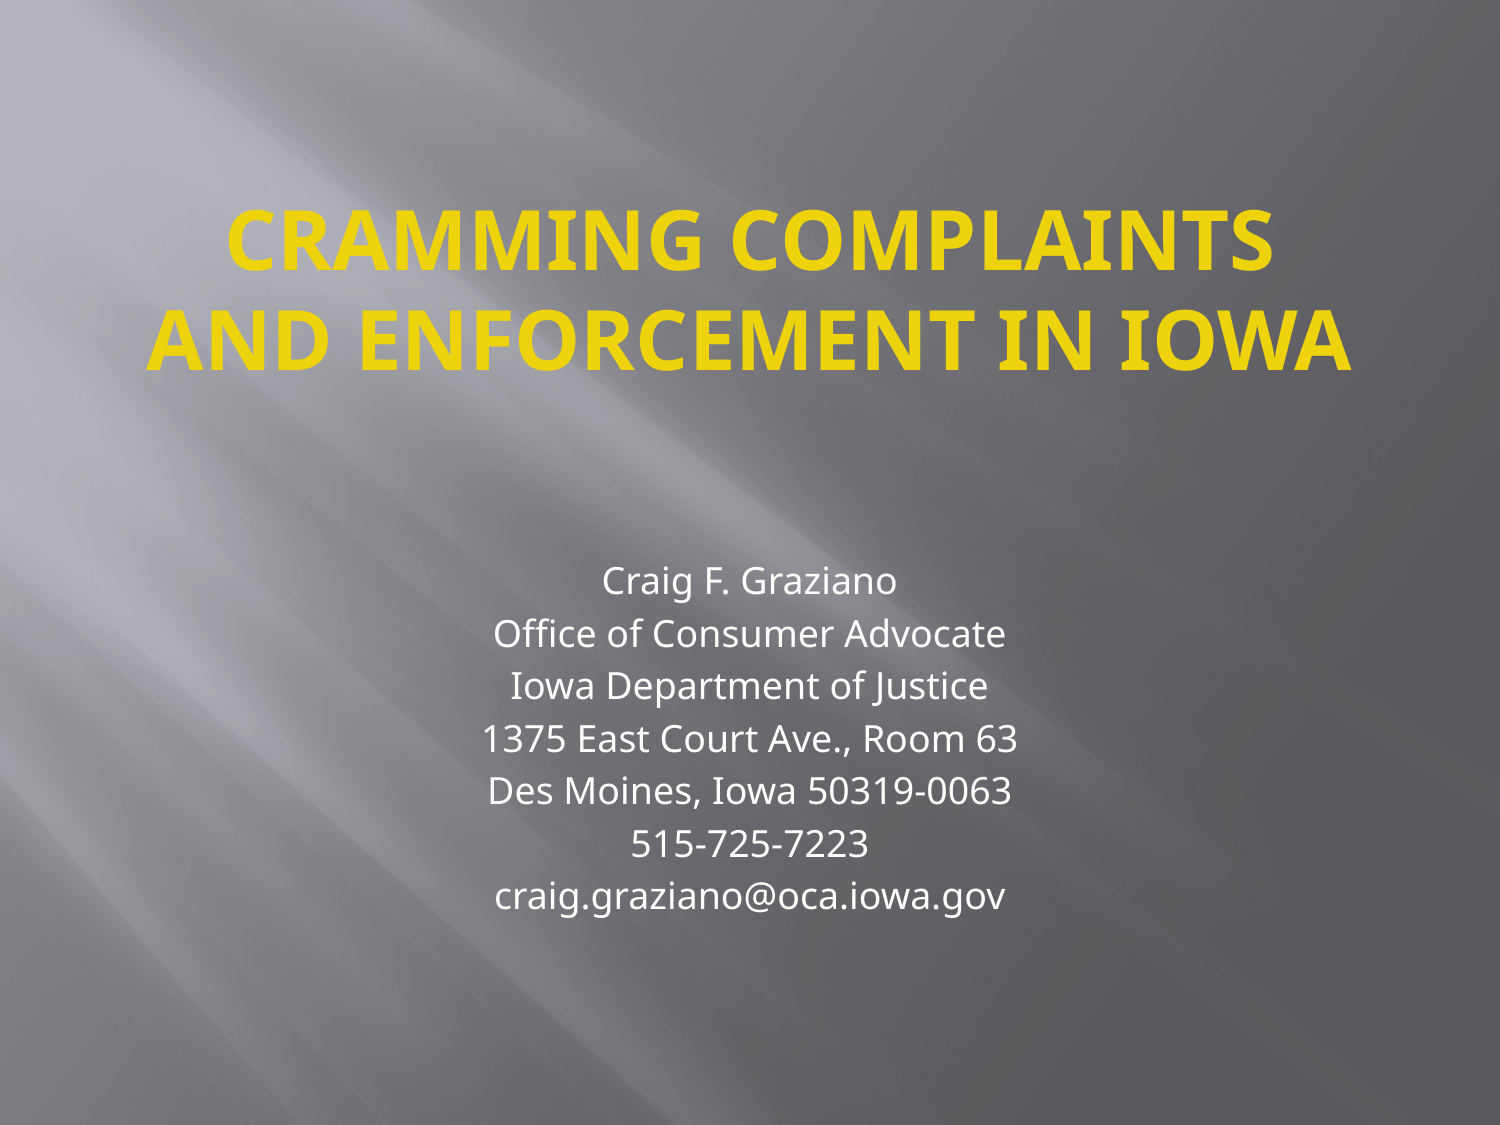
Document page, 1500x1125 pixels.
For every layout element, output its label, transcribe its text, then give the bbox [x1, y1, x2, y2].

title Cramming Complaints and Enforcement in Iowa [112, 149, 1388, 388]
subtitle Craig F. Graziano Office of Consumer Advocate Iowa Department of Justice 1375 East Court Ave., Room 63 Des Moines, Iowa 50319-0063 515-725-7223 craig.graziano@oca.iowa.gov [225, 549, 1275, 975]
